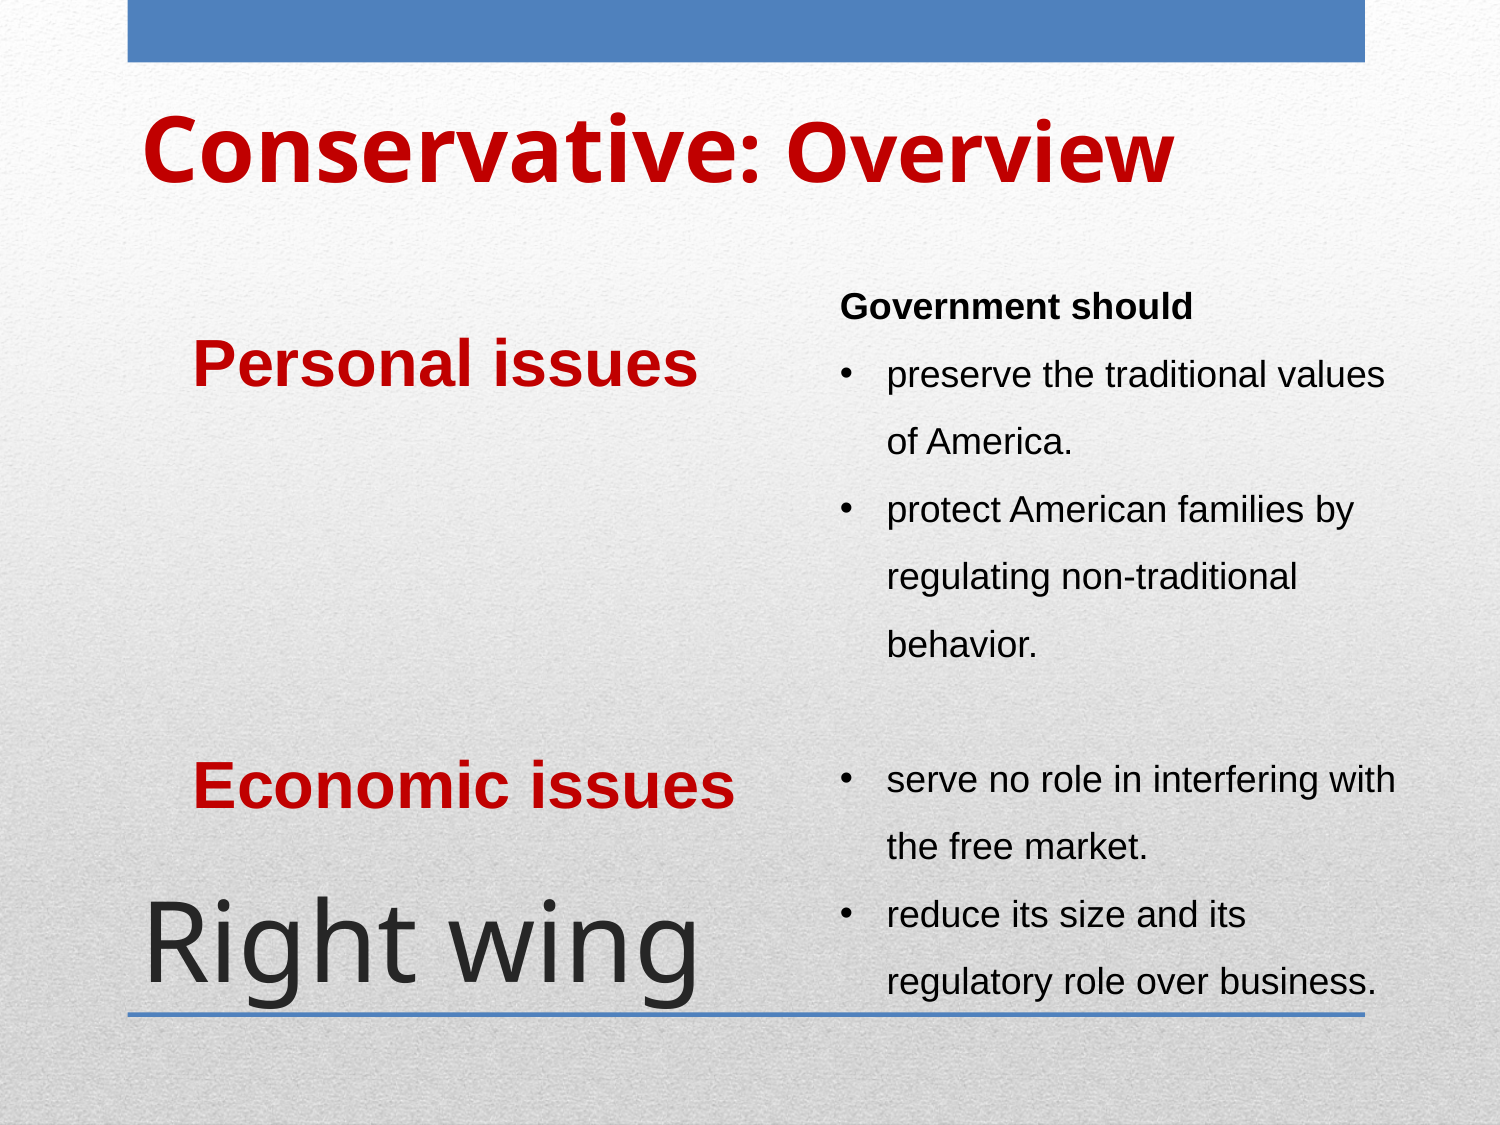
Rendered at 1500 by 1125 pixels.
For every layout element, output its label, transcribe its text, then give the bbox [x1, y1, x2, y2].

title Right wing [125, 863, 1238, 1013]
text_box Government should preserve the traditional values of America. protect American families by regulating non-traditional behavior. serve no role in interfering with the free market. reduce its size and its regulatory role over business. [824, 274, 1413, 1010]
list Conservative: Overview Personal issues Economic issues [125, 50, 1363, 863]
